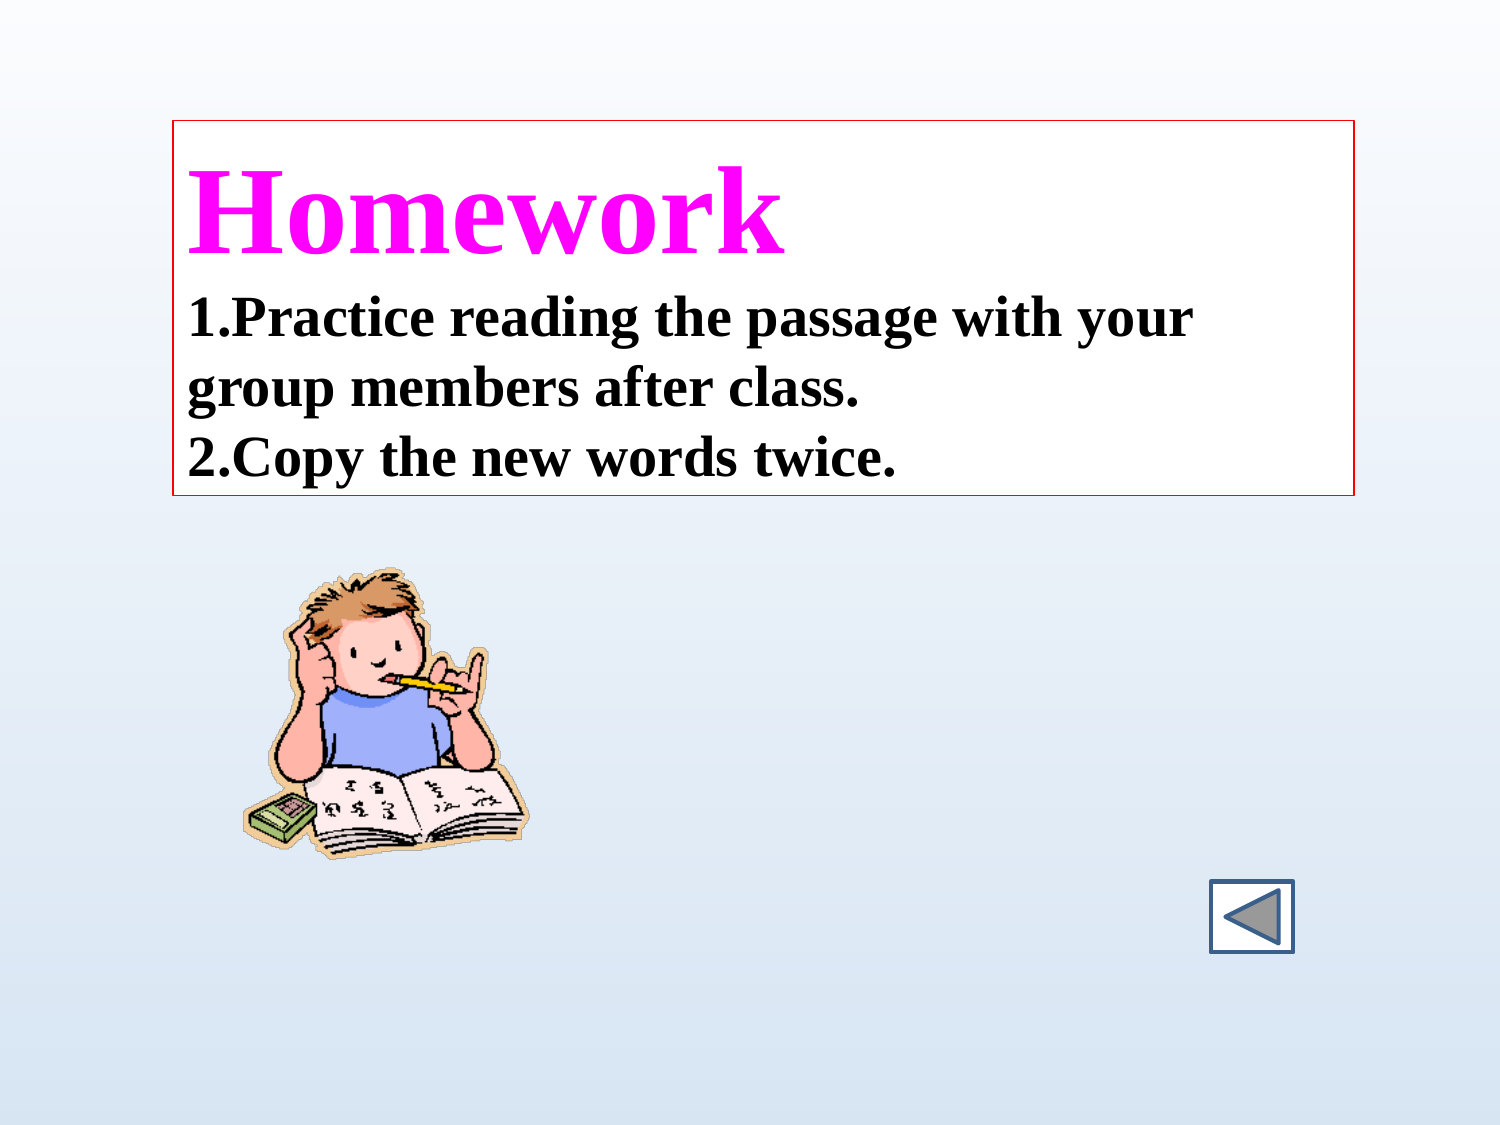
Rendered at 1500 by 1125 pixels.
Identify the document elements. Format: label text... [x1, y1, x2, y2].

picture [241, 564, 534, 865]
text_box [1209, 879, 1295, 954]
text_box Homework 1.Practice reading the passage with your group members after class. 2.Copy the new words twice. [173, 120, 1354, 496]
